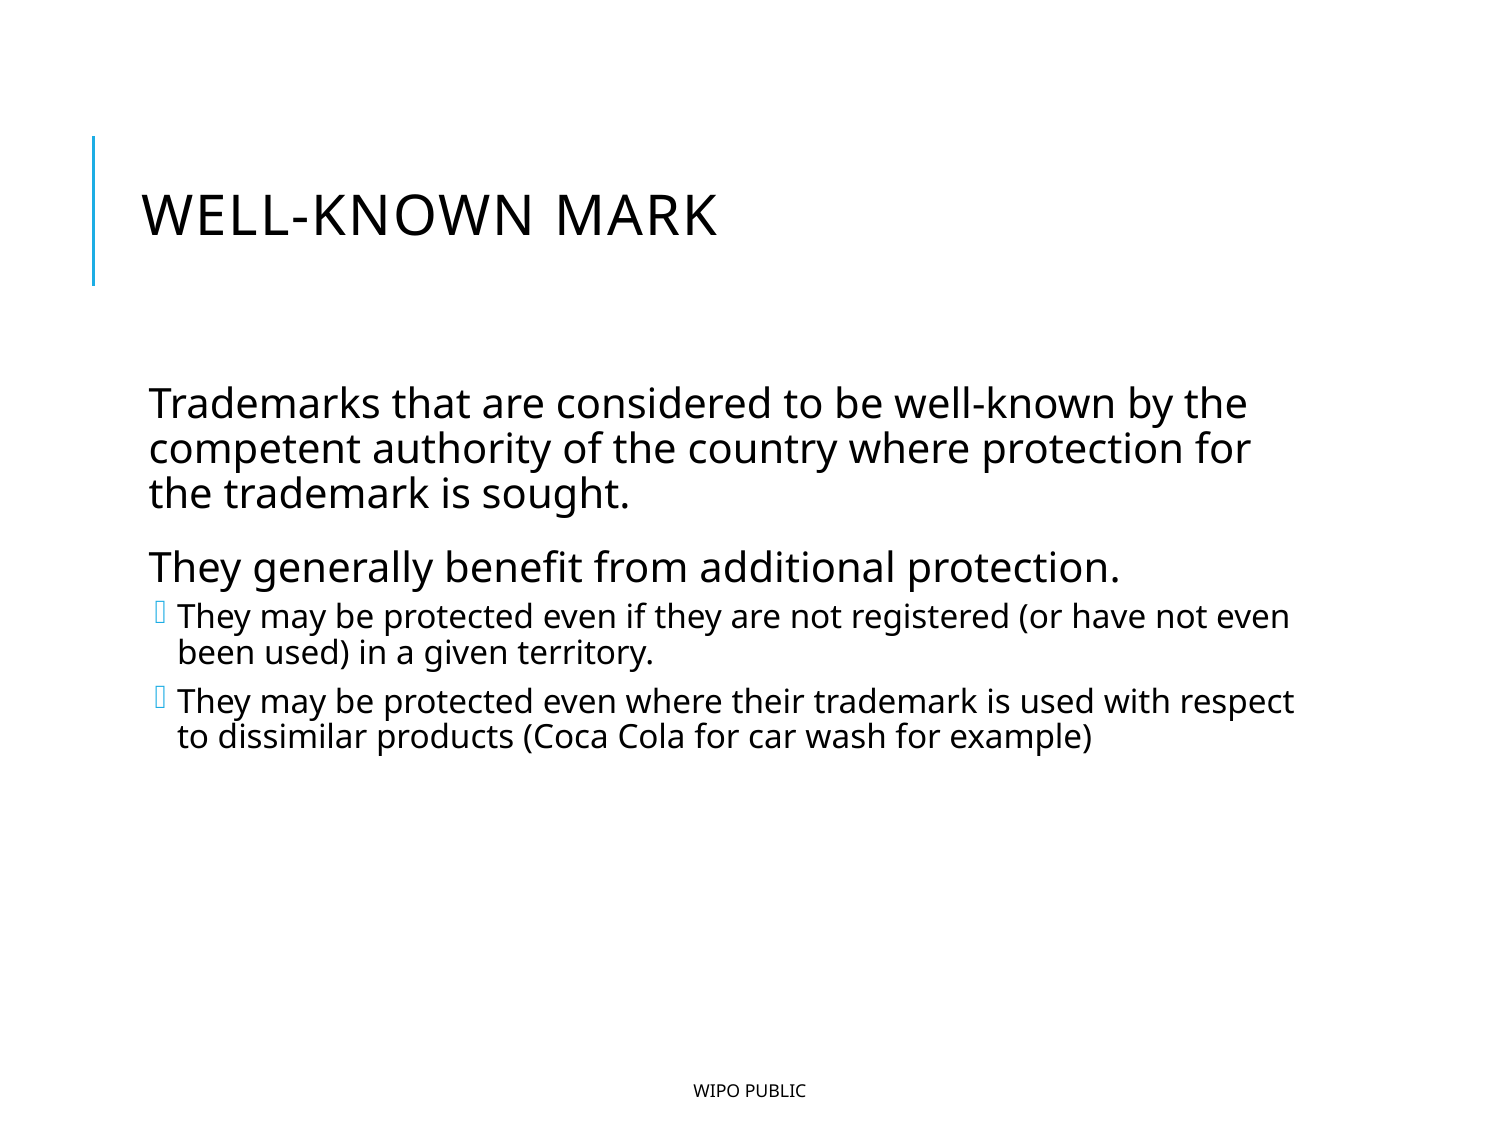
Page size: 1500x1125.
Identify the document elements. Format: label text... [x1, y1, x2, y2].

list Trademarks that are considered to be well-known by the competent authority of the country where protection for the trademark is sought. They generally benefit from additional protection. They may be protected even if they are not registered (or have not even been used) in a given territory. They may be protected even where their trademark is used with respect to dissimilar products (Coca Cola for car wash for example) [126, 375, 1322, 1035]
title Well-known mark [126, 96, 1322, 342]
